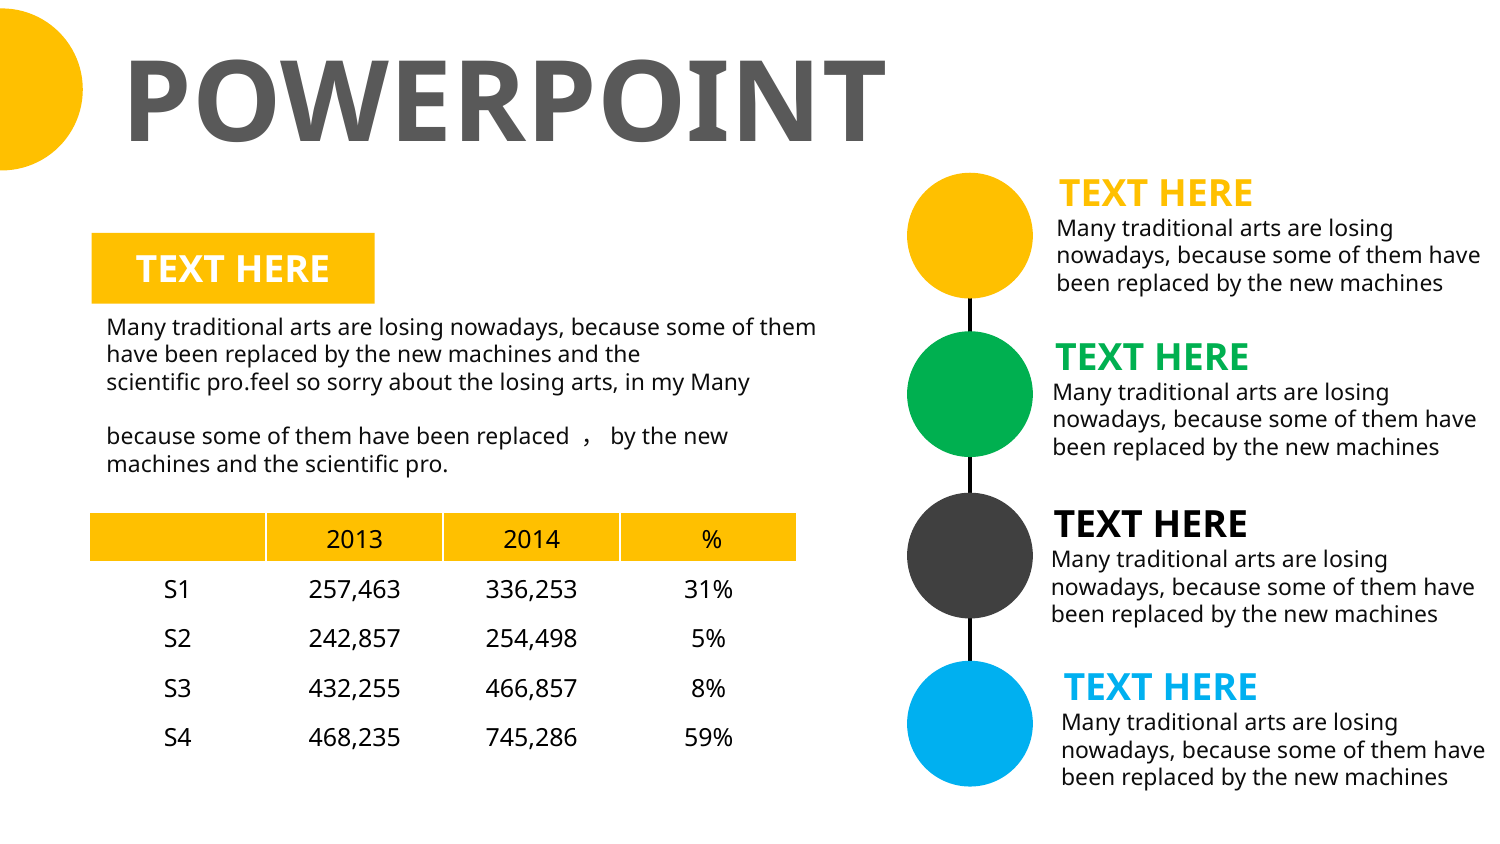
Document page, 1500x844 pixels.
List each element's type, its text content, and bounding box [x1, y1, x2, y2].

table_header % [621, 513, 796, 561]
table_cell 745,286 [444, 712, 619, 760]
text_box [1031, 492, 1500, 637]
text_box [904, 658, 1035, 789]
table_cell S2 [90, 613, 265, 660]
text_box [1041, 655, 1500, 799]
text_box [0, 6, 85, 173]
table_cell 59% [621, 712, 796, 760]
table_header 2013 [267, 513, 442, 561]
table_cell 254,498 [444, 613, 619, 660]
text_box [904, 329, 965, 459]
table_cell 8% [621, 662, 796, 710]
text_box [904, 490, 965, 621]
table_cell S3 [90, 662, 265, 710]
table_header 2014 [444, 513, 619, 561]
table_cell 336,253 [444, 563, 619, 611]
text_box TEXT HERE [120, 237, 346, 298]
text_box Many traditional arts are losing nowadays, because some of them have been replaced by the new machines and the scientific pro.feel so sorry about the losing arts, in my Many because some of them have been replaced ，by the new machines and the scientific pro. [91, 304, 842, 512]
text_box [974, 329, 1027, 459]
text_box [974, 490, 1026, 621]
table_cell 242,857 [267, 613, 442, 660]
text_box POWERPOINT [106, 21, 903, 171]
table_cell 257,463 [267, 563, 442, 611]
table_cell 31% [621, 563, 796, 611]
table_cell 432,255 [267, 662, 442, 710]
table_cell 5% [621, 613, 796, 660]
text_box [1036, 161, 1500, 305]
text_box [90, 231, 377, 306]
table_header [90, 513, 265, 561]
table_cell 468,235 [267, 712, 442, 760]
table_cell 466,857 [444, 662, 619, 710]
table_cell S4 [90, 712, 265, 760]
table_cell S1 [90, 563, 265, 611]
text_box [1032, 325, 1500, 469]
text_box [904, 170, 1031, 301]
